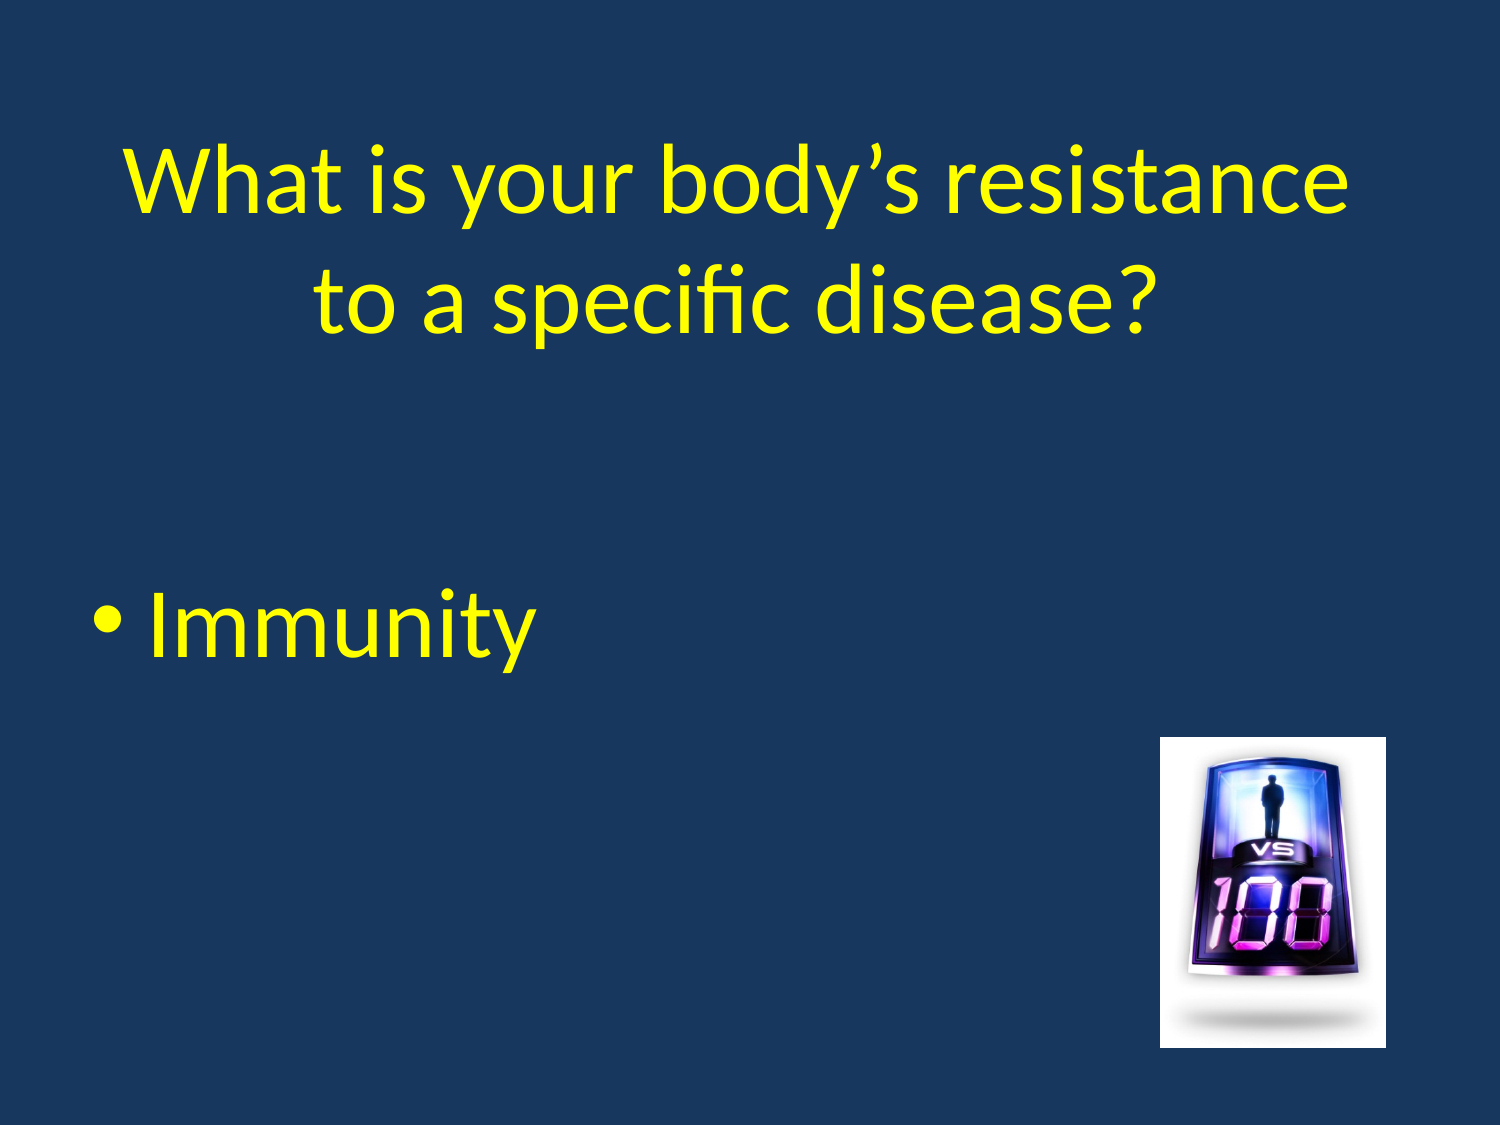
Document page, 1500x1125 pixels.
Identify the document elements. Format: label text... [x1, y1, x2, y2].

list Immunity [75, 549, 1425, 725]
title What is your body’s resistance to a specific disease? [62, 200, 1413, 388]
picture [1160, 737, 1386, 1049]
